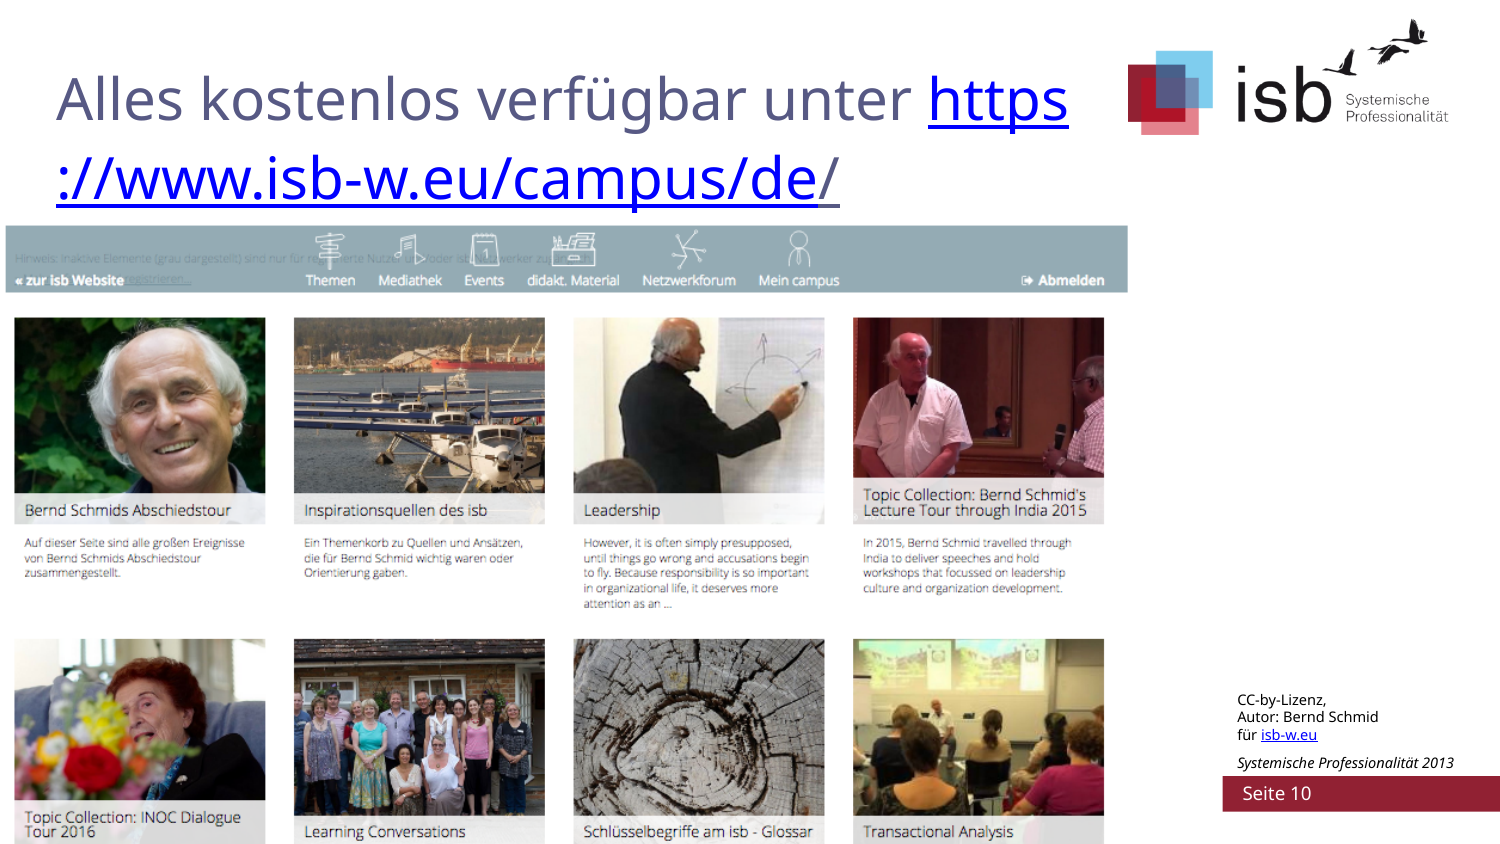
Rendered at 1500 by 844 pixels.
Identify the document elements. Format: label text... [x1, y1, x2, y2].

picture [1164, 14, 1461, 139]
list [5, 218, 1128, 844]
slide_number Seite 10 [1222, 776, 1500, 812]
title Alles kostenlos verfügbar unter https://www.isb-w.eu/campus/de/ [41, 0, 1164, 213]
